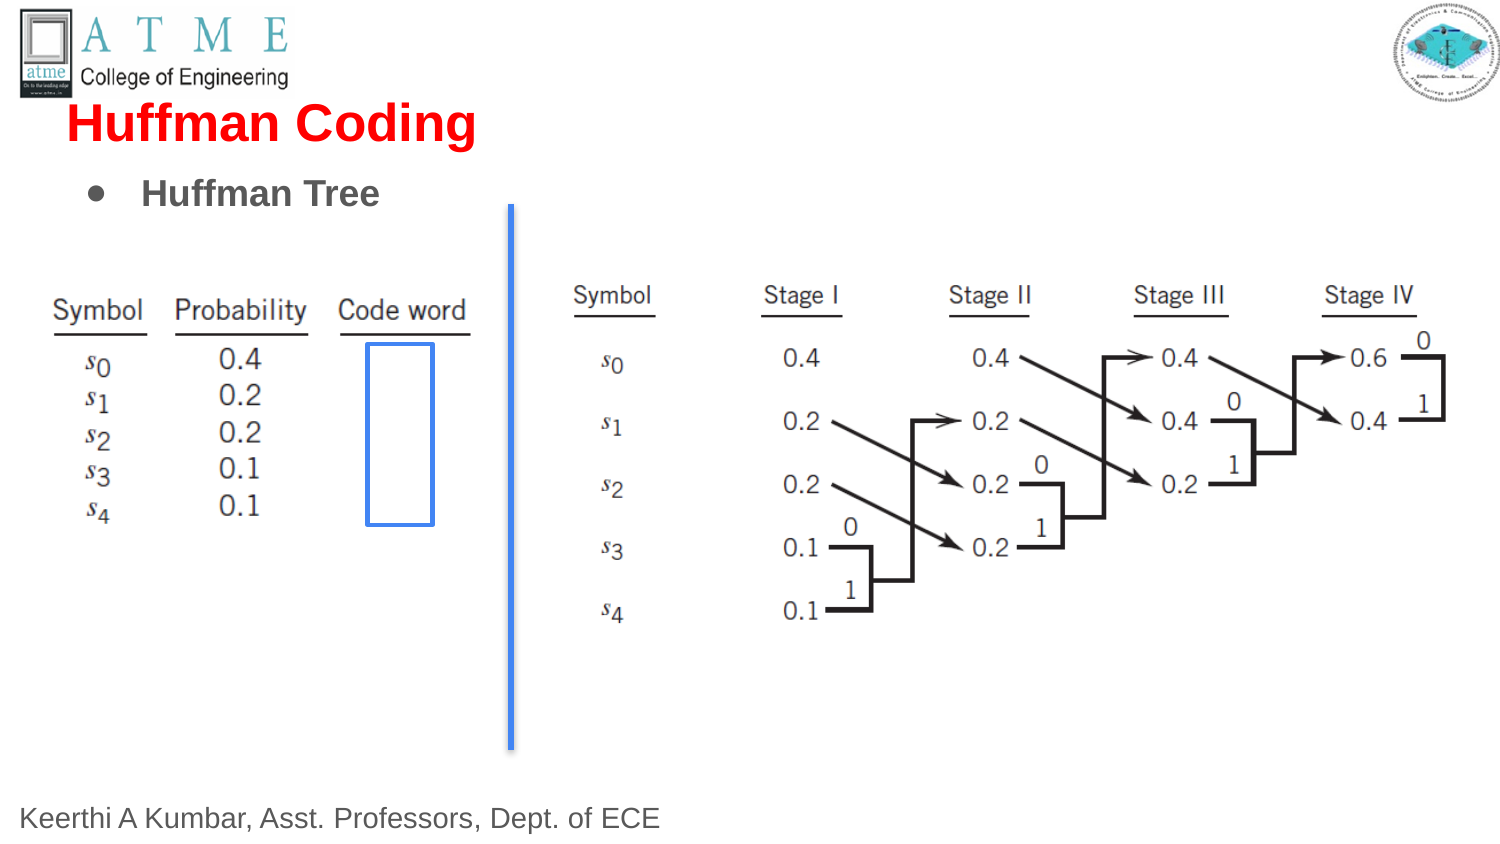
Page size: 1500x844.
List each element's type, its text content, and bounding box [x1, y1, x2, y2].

picture [20, 268, 489, 541]
title Huffman Coding [51, 72, 1449, 147]
picture [540, 253, 1479, 645]
list Huffman Tree [51, 147, 1449, 750]
picture [1389, 1, 1500, 104]
picture [17, 6, 295, 99]
